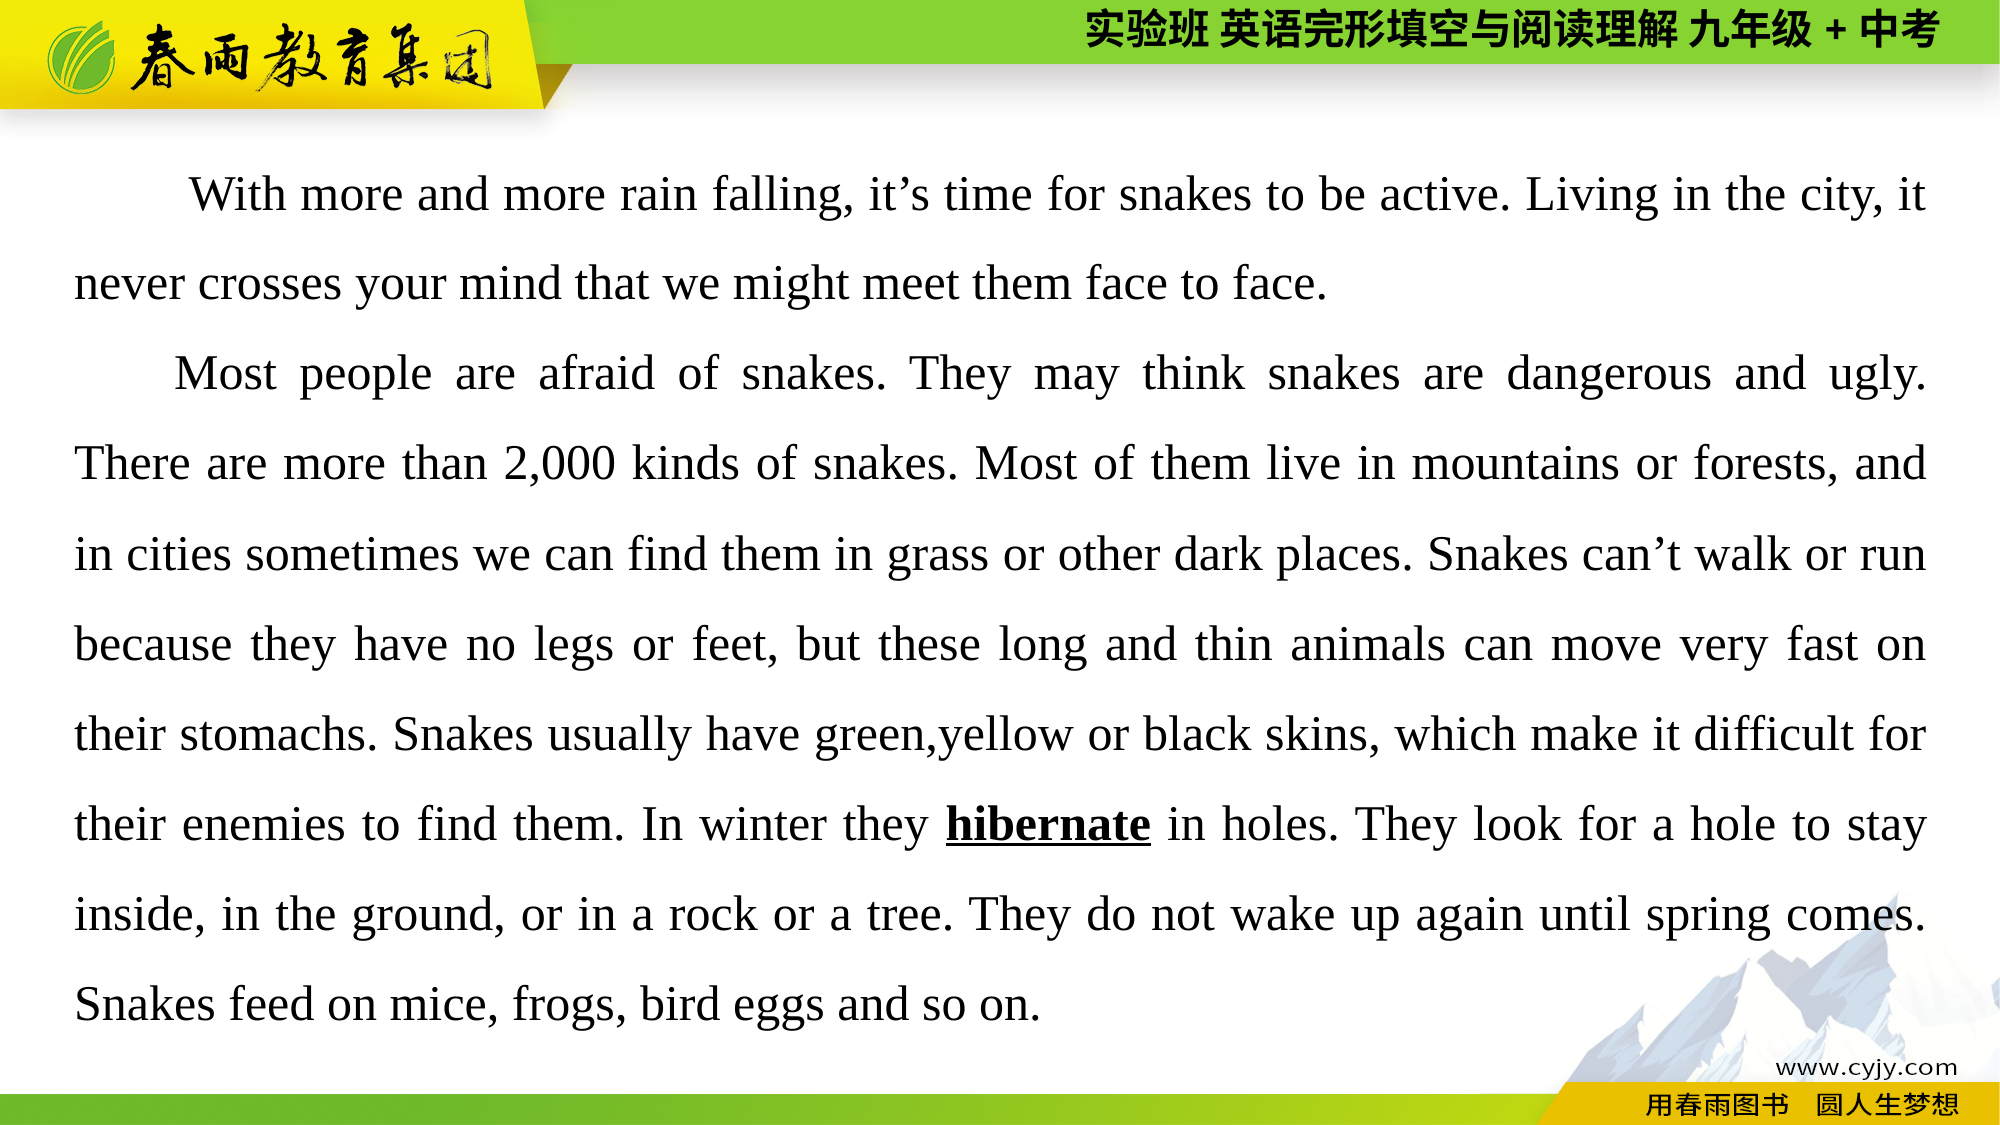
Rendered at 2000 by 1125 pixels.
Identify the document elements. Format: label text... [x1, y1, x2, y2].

picture [0, 0, 2000, 1125]
list With more and more rain falling, it’s time for snakes to be active. Living in the city, it never crosses your mind that we might meet them face to face. Most people are afraid of snakes. They may think snakes are dangerous and ugly. There are more than 2,000 kinds of snakes. Most of them live in mountains or forests, and in cities sometimes we can find them in grass or other dark places. Snakes can’t walk or run because they have no legs or feet, but these long and thin animals can move very fast on their stomachs. Snakes usually have green,yellow or black skins, which make it difficult for their enemies to find them. In winter they hibernate in holes. They look for a hole to stay inside, in the ground, or in a rock or a tree. They do not wake up again until spring comes. Snakes feed on mice, frogs, bird eggs and so on. [59, 122, 1944, 1047]
